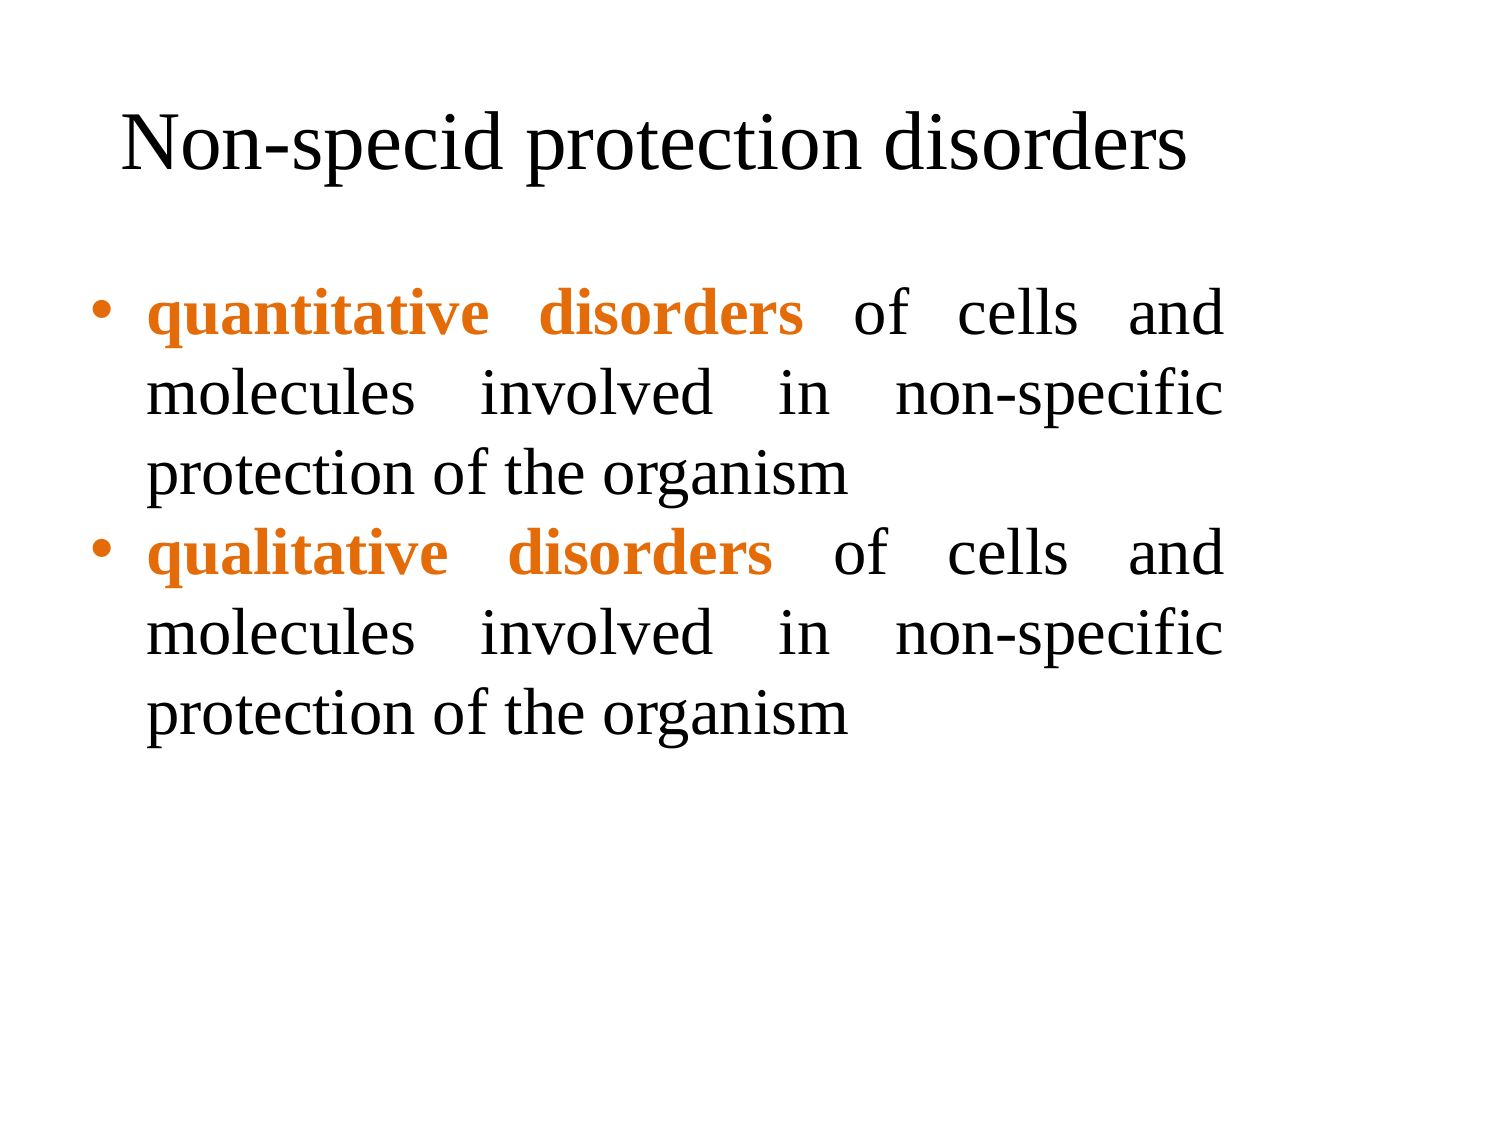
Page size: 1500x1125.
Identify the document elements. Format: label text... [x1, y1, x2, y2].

text_box quantitative disorders of cells and molecules involved in non-specific protection of the organism qualitative disorders of cells and molecules involved in non-specific protection of the organism [87, 267, 1226, 748]
title Non-specid protection disorders [102, 36, 1398, 274]
